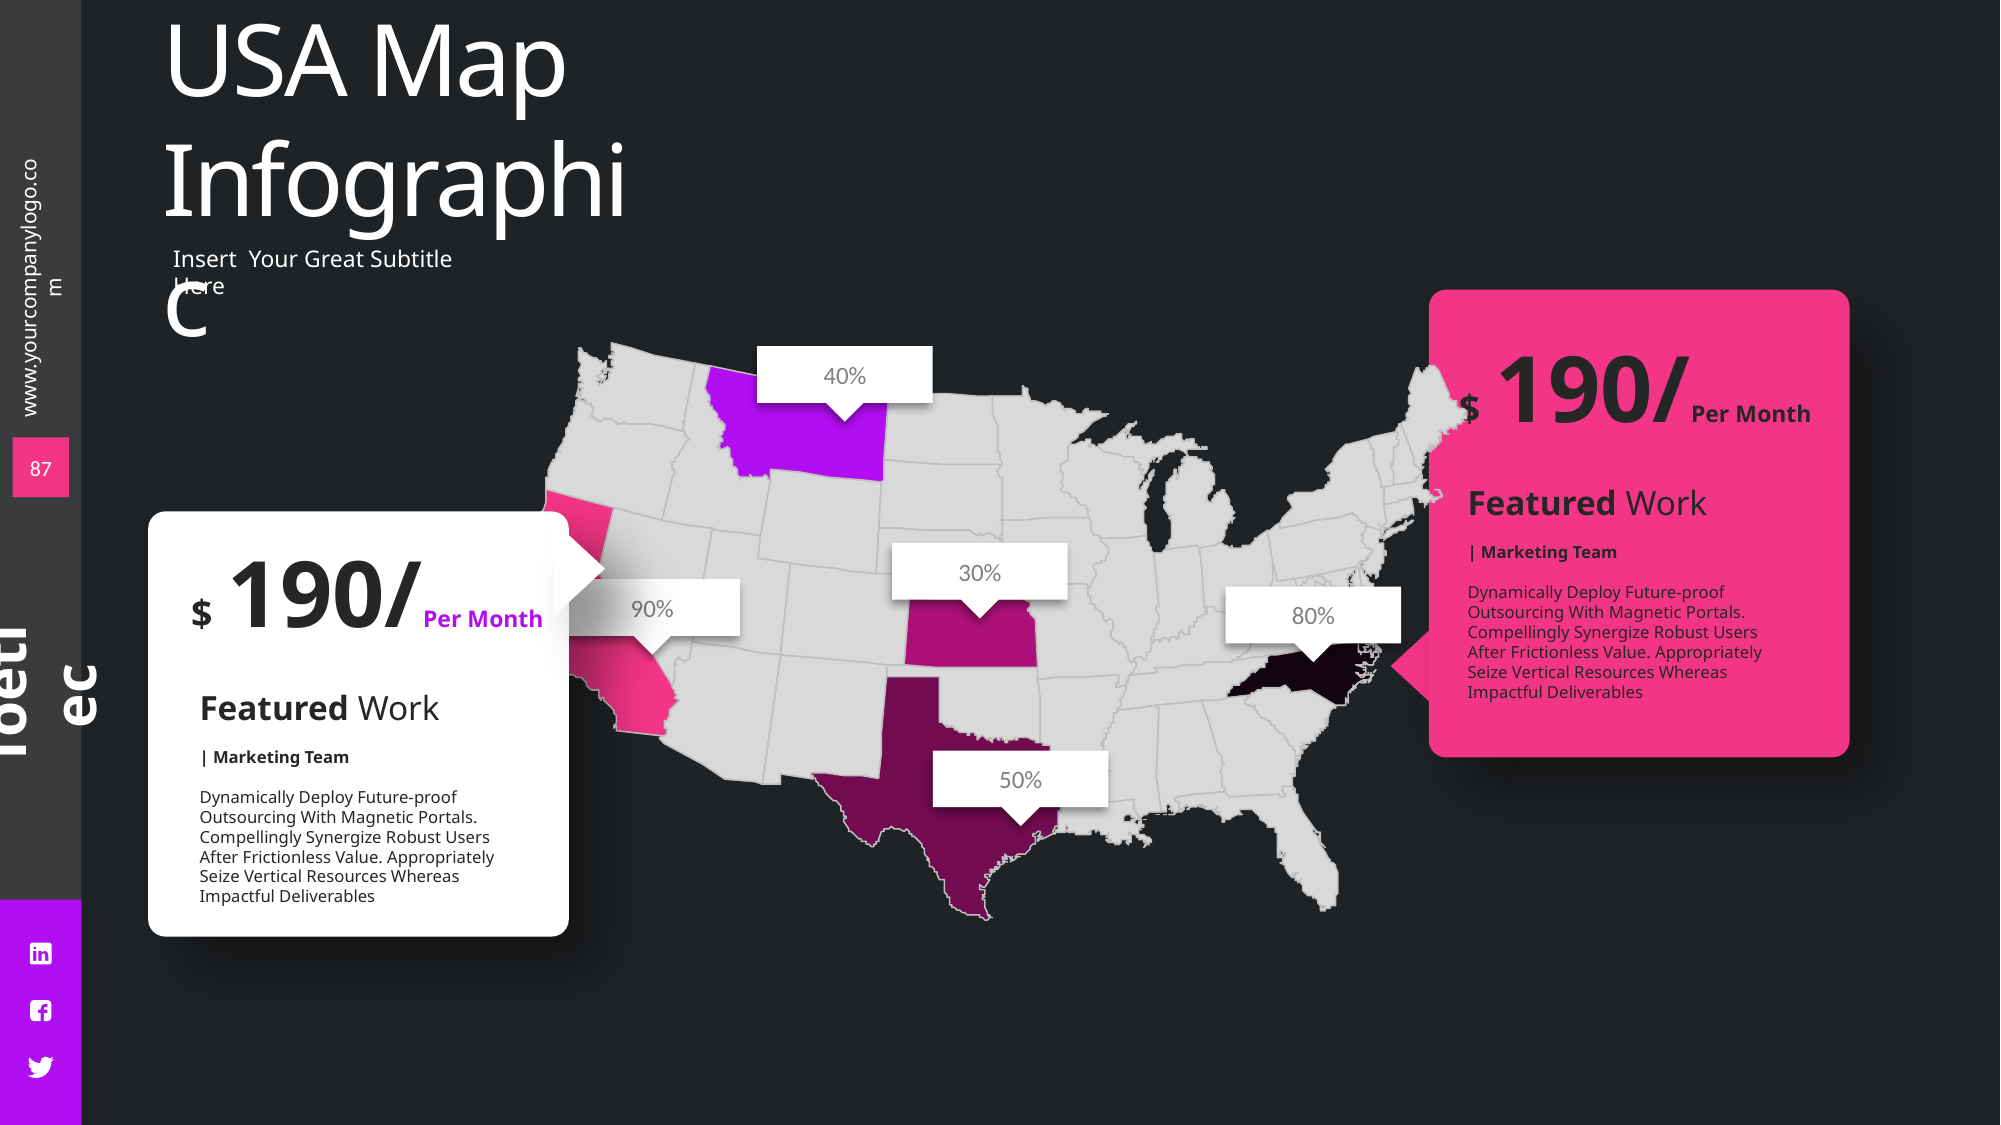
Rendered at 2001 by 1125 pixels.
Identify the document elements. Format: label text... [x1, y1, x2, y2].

text_box Insert Your Great Subtitle Here [158, 237, 512, 307]
slide_number 87 [12, 437, 69, 498]
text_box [1390, 289, 1850, 758]
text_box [148, 511, 606, 937]
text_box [533, 342, 1467, 921]
text_box USA Map Infographic [147, 116, 677, 236]
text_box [167, 528, 567, 917]
